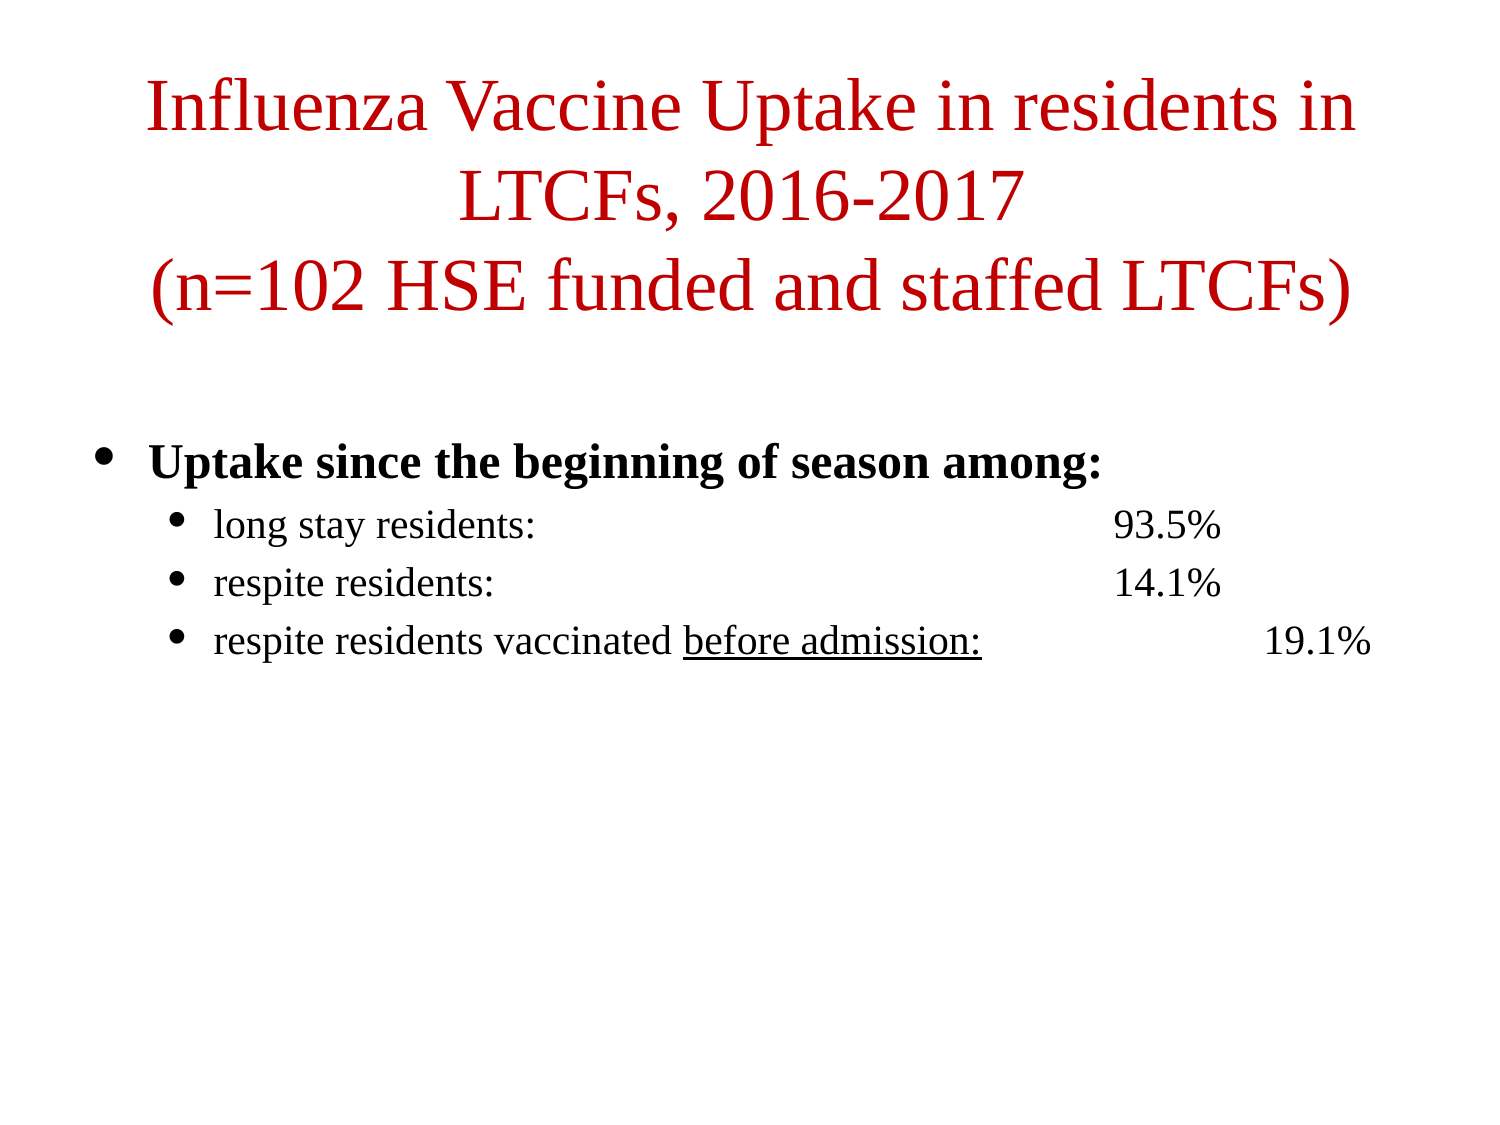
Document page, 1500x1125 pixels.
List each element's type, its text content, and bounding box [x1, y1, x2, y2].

list Uptake since the beginning of season among: long stay residents: 93.5% respite residents: 14.1% respite residents vaccinated before admission: 19.1% [76, 420, 1427, 740]
title Influenza Vaccine Uptake in residents in LTCFs, 2016-2017 (n=102 HSE funded and staffed LTCFs) [76, 54, 1427, 327]
